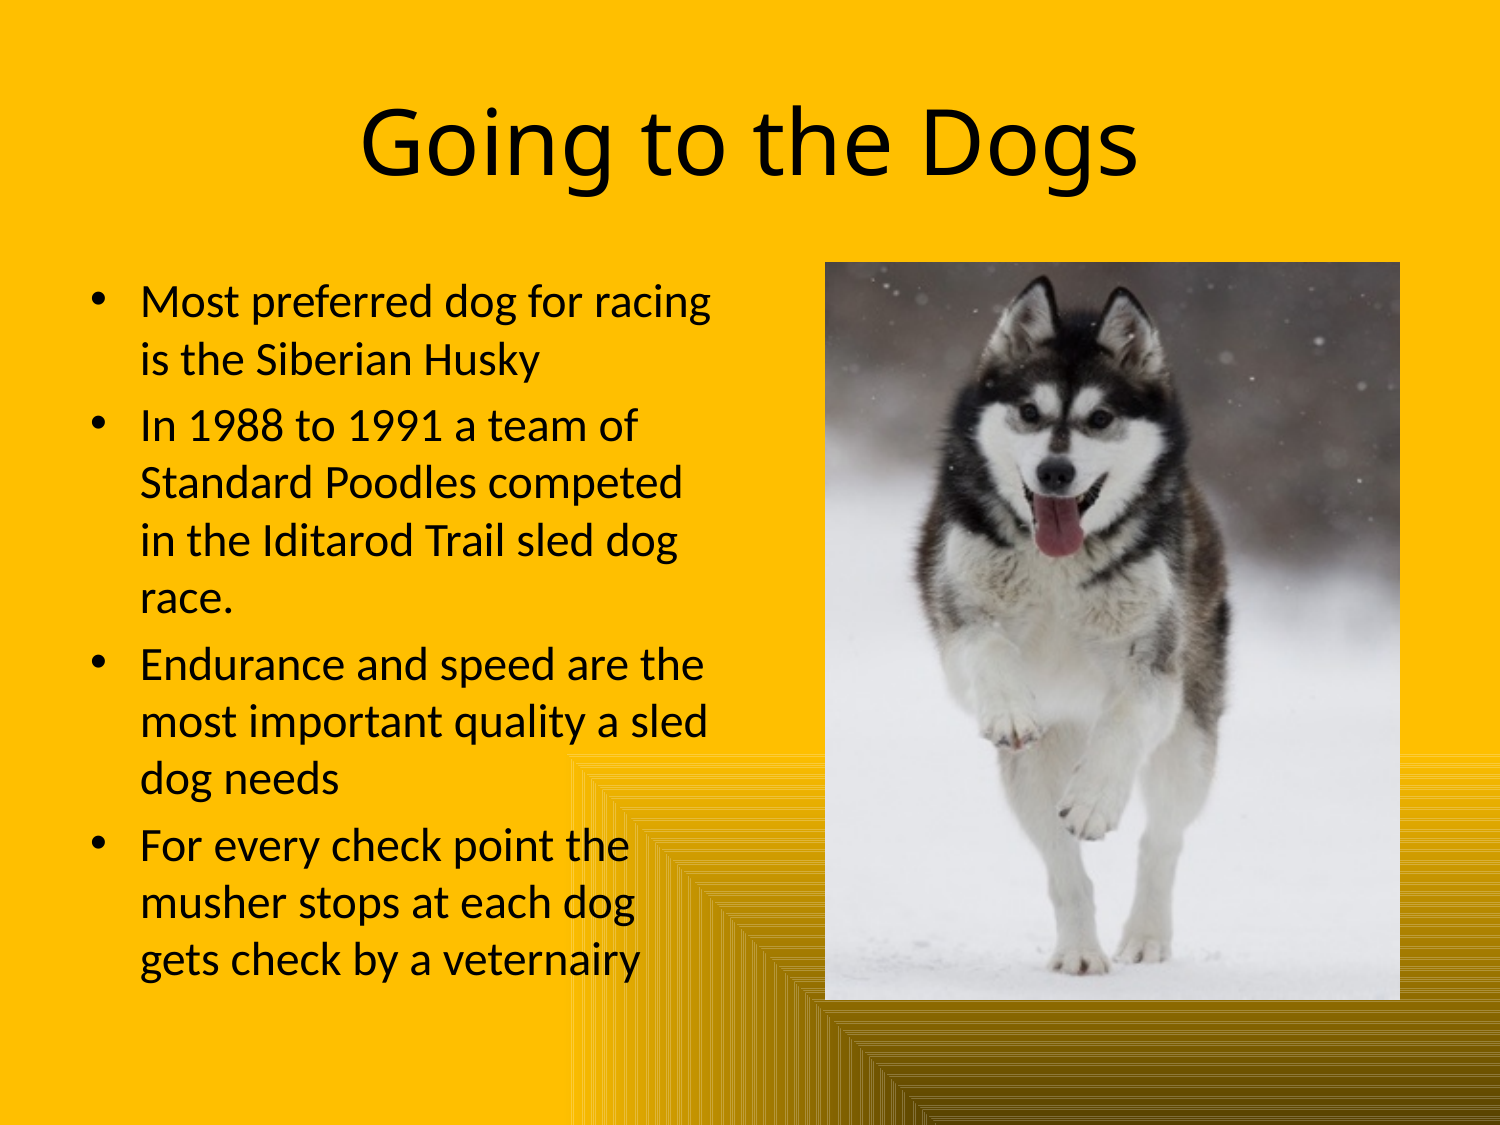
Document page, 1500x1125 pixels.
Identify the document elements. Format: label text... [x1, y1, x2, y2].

picture [824, 262, 1401, 1001]
title Going to the Dogs [75, 45, 1425, 233]
list Most preferred dog for racing is the Siberian Husky In 1988 to 1991 a team of Standard Poodles competed in the Iditarod Trail sled dog race. Endurance and speed are the most important quality a sled dog needs For every check point the musher stops at each dog gets check by a veternairy [75, 262, 738, 1005]
